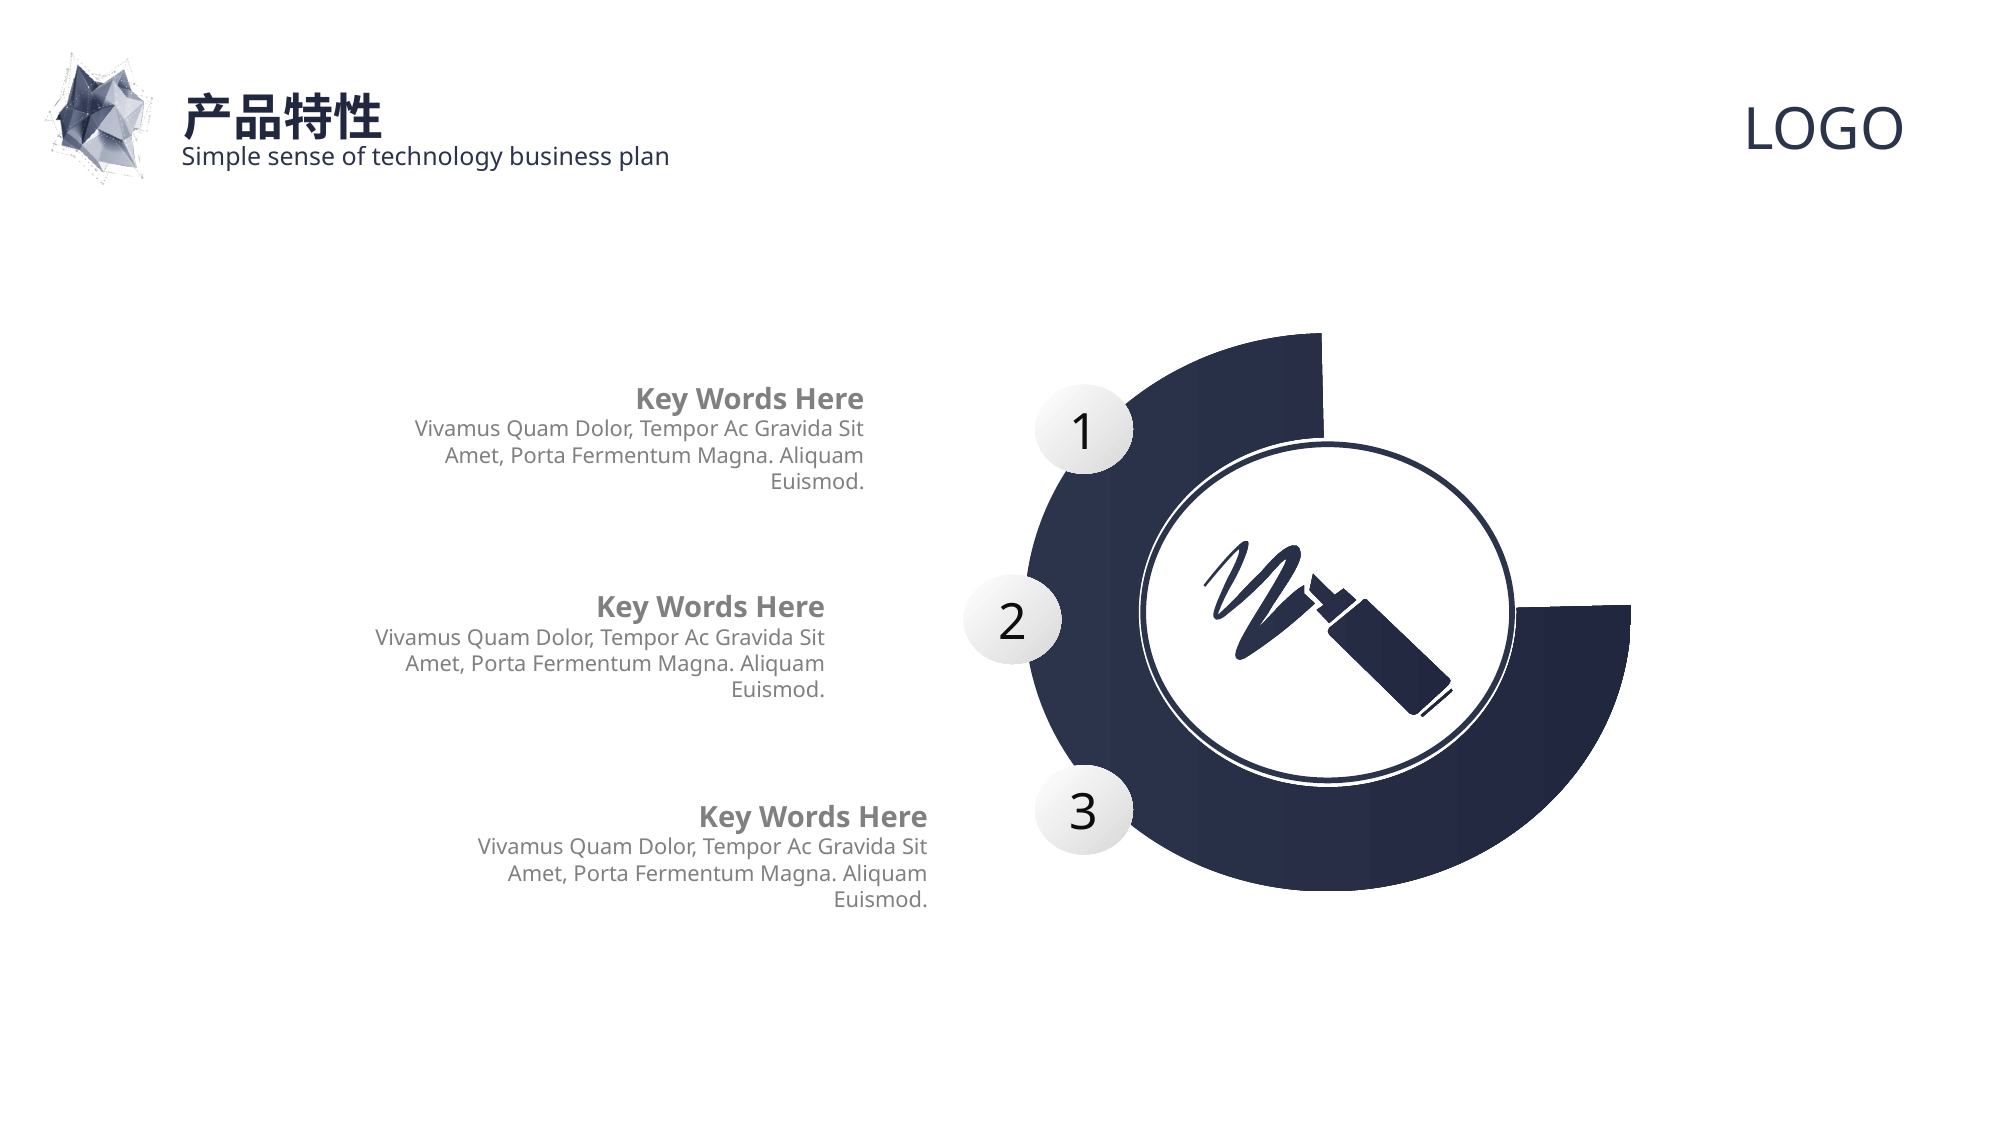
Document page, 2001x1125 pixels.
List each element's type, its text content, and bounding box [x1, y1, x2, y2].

picture [0, 0, 188, 236]
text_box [963, 333, 1631, 892]
text_box Key Words Here Vivamus Quam Dolor, Tempor Ac Gravida Sit Amet, Porta Fermentum Magna. Aliquam Euismod. [347, 337, 880, 502]
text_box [179, 70, 774, 175]
text_box Key Words Here Vivamus Quam Dolor, Tempor Ac Gravida Sit Amet, Porta Fermentum Magna. Aliquam Euismod. [308, 546, 841, 710]
text_box Key Words Here Vivamus Quam Dolor, Tempor Ac Gravida Sit Amet, Porta Fermentum Magna. Aliquam Euismod. [410, 755, 943, 920]
